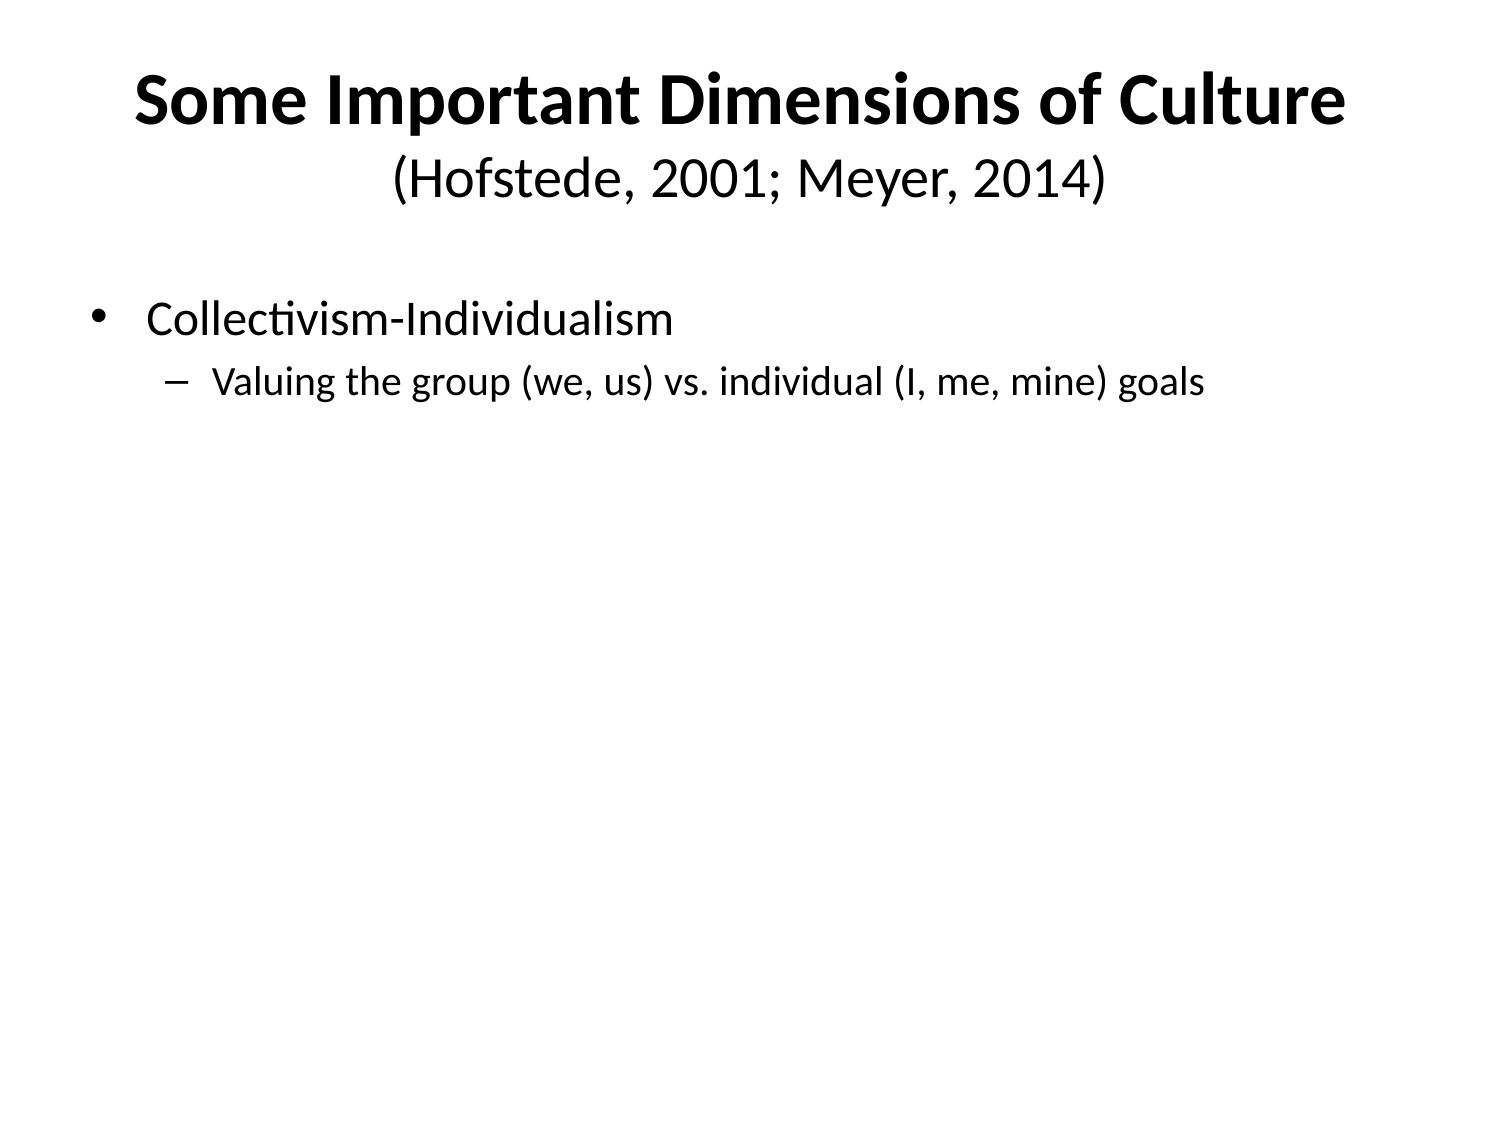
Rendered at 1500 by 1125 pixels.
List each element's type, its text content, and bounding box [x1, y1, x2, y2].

title Some Important Dimensions of Culture (Hofstede, 2001; Meyer, 2014) [75, 35, 1425, 224]
list Collectivism-Individualism Valuing the group (we, us) vs. individual (I, me, mine) goals [75, 277, 1425, 1021]
